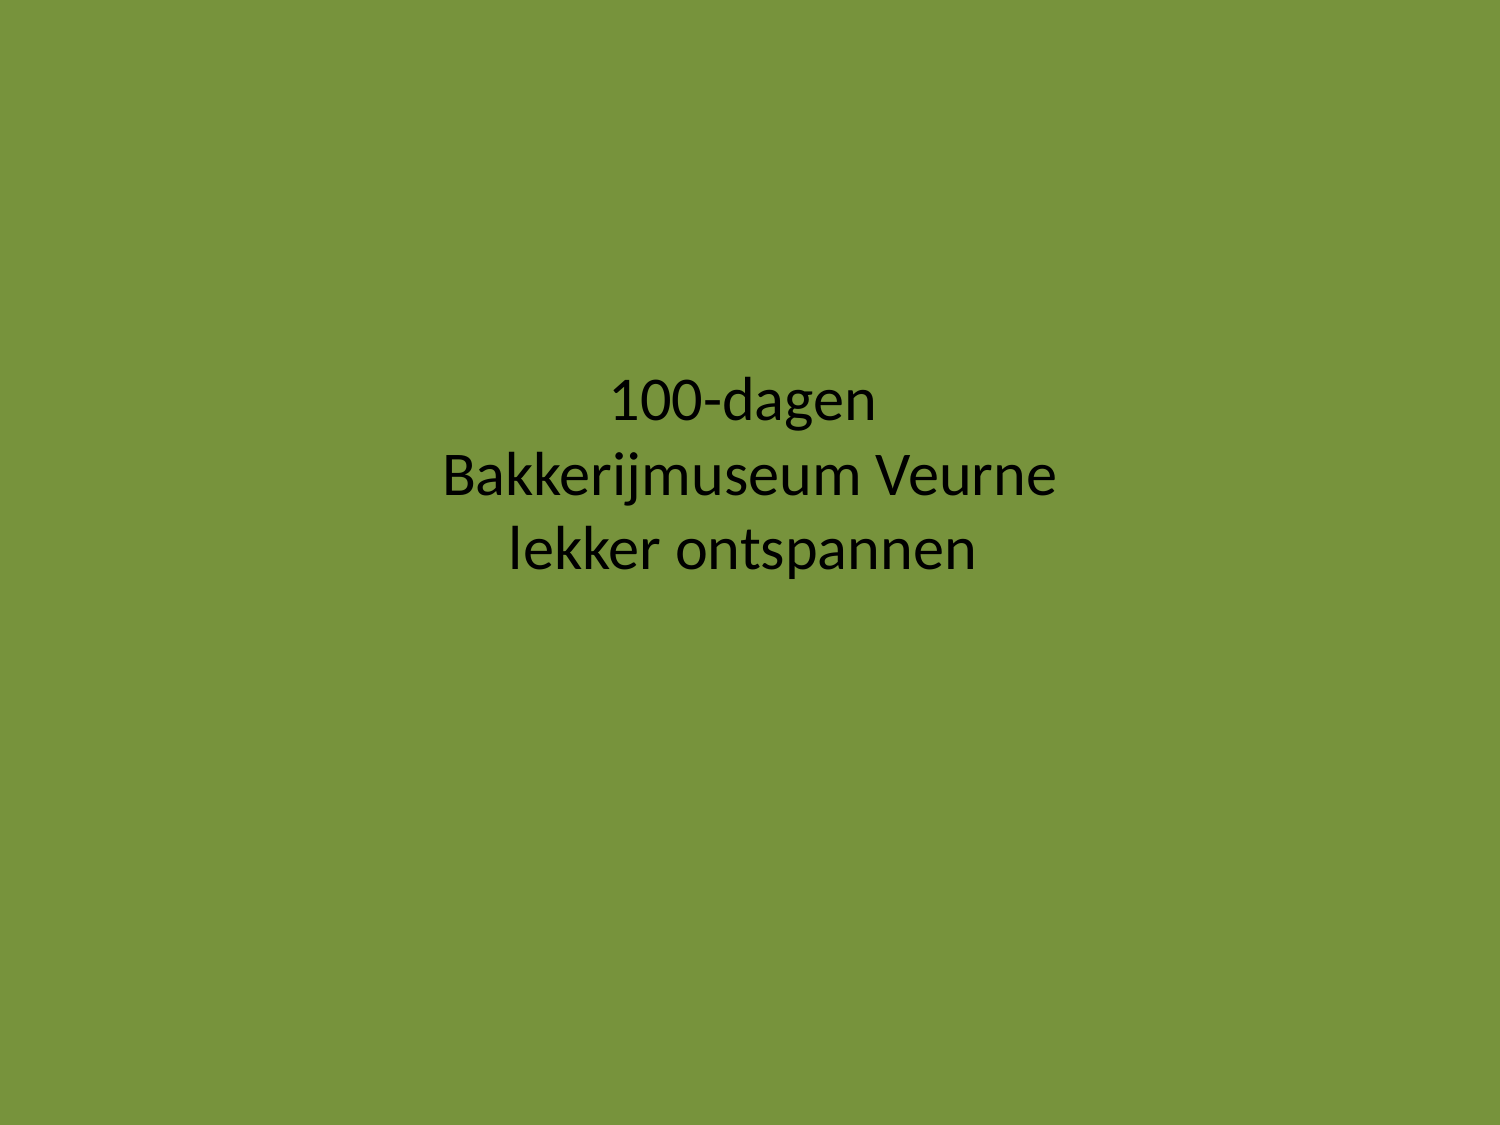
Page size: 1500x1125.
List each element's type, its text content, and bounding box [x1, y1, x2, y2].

title 100-dagen Bakkerijmuseum Veurne lekker ontspannen [112, 349, 1388, 591]
